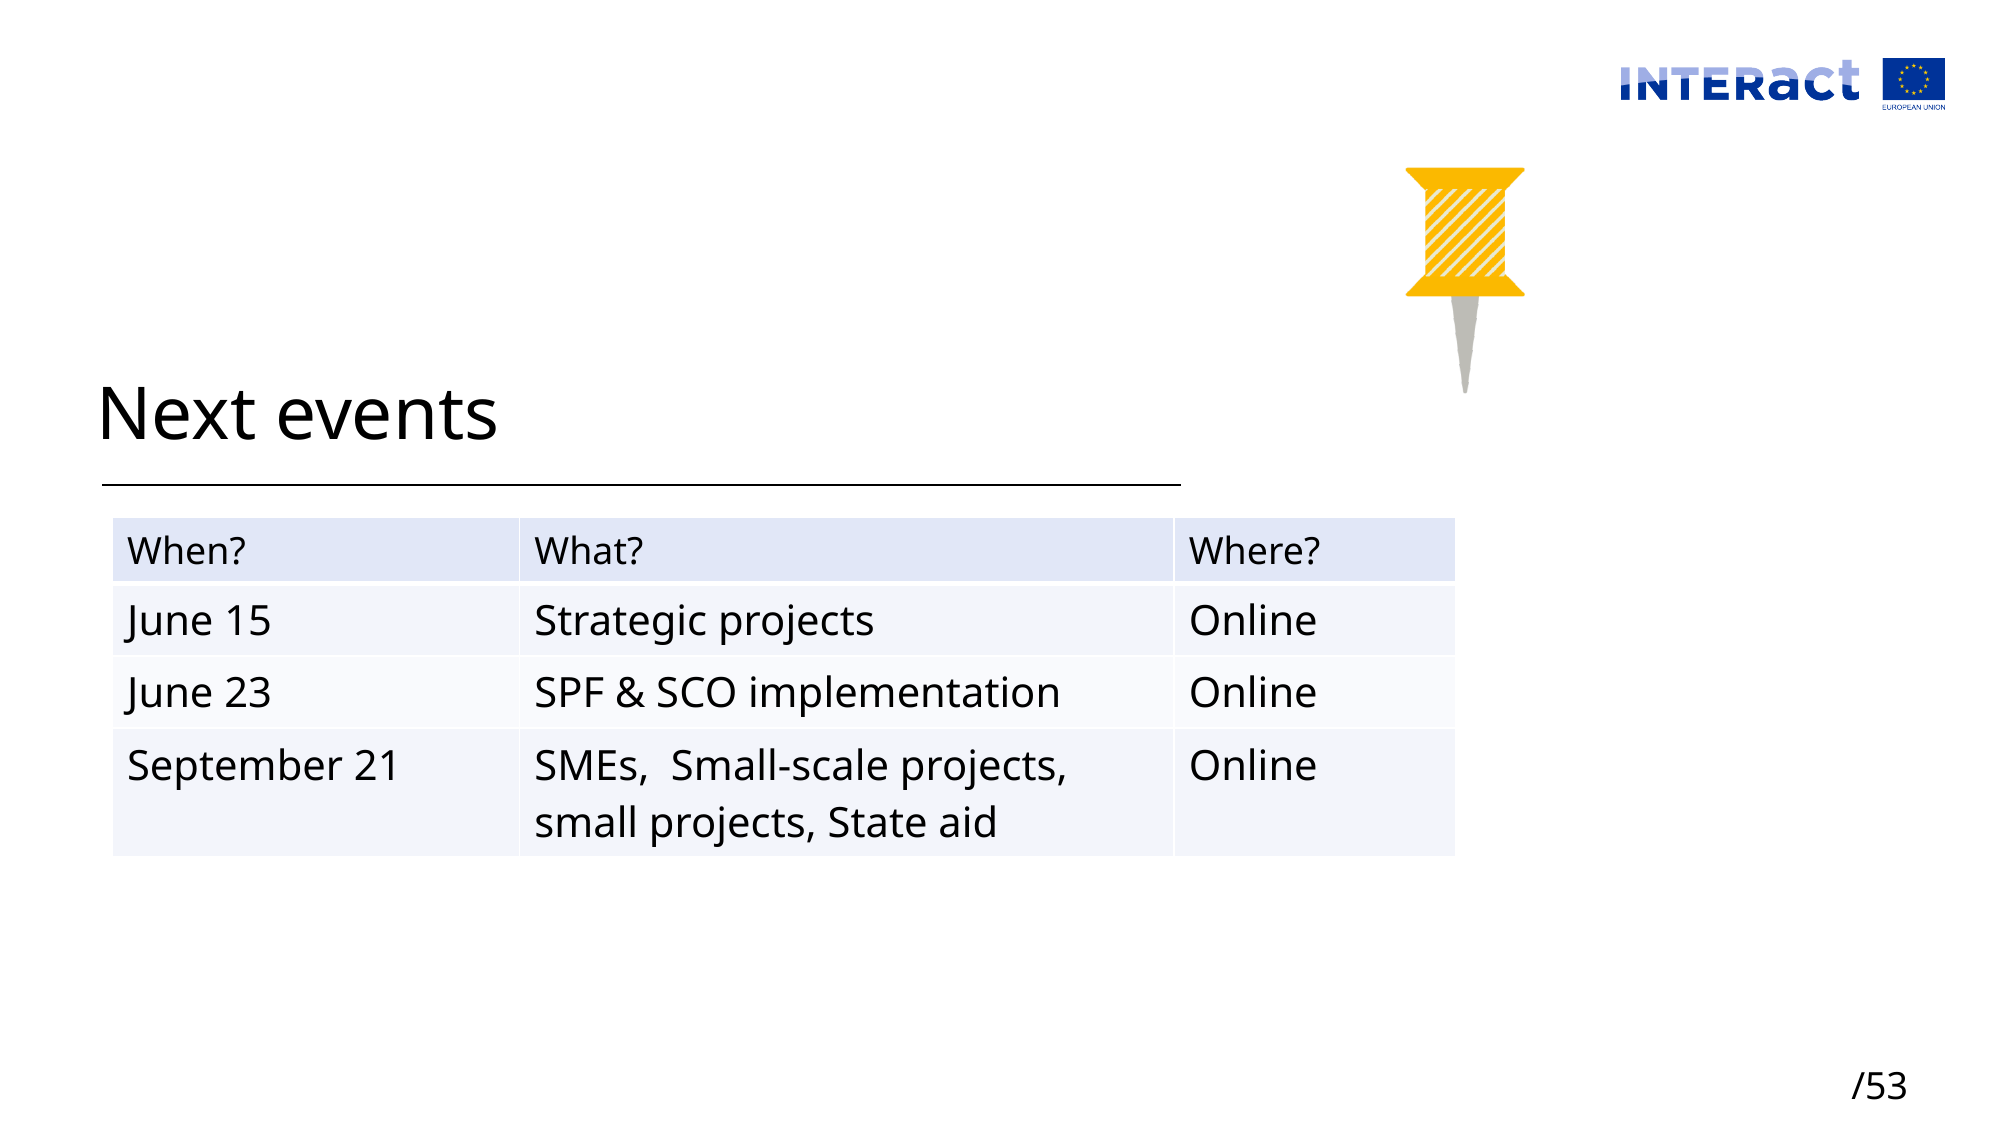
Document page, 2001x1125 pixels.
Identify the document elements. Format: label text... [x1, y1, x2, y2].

table_cell Strategic projects [520, 586, 1173, 655]
table_header What? [520, 518, 1173, 581]
table_cell SMEs, Small-scale projects, small projects, State aid [520, 729, 1173, 856]
table_cell Online [1175, 729, 1455, 856]
table_cell SPF & SCO implementation [520, 657, 1173, 727]
picture [1180, 0, 1945, 569]
title Next events [96, 375, 1106, 456]
table_cell June 23 [113, 657, 519, 727]
table_cell Online [1175, 657, 1455, 727]
table_cell September 21 [113, 729, 519, 856]
table_header Where? [1175, 518, 1455, 581]
table_cell June 15 [113, 586, 519, 655]
table_header When? [113, 518, 519, 581]
table_cell Online [1175, 586, 1455, 655]
text_box /53 [1817, 1054, 1942, 1115]
